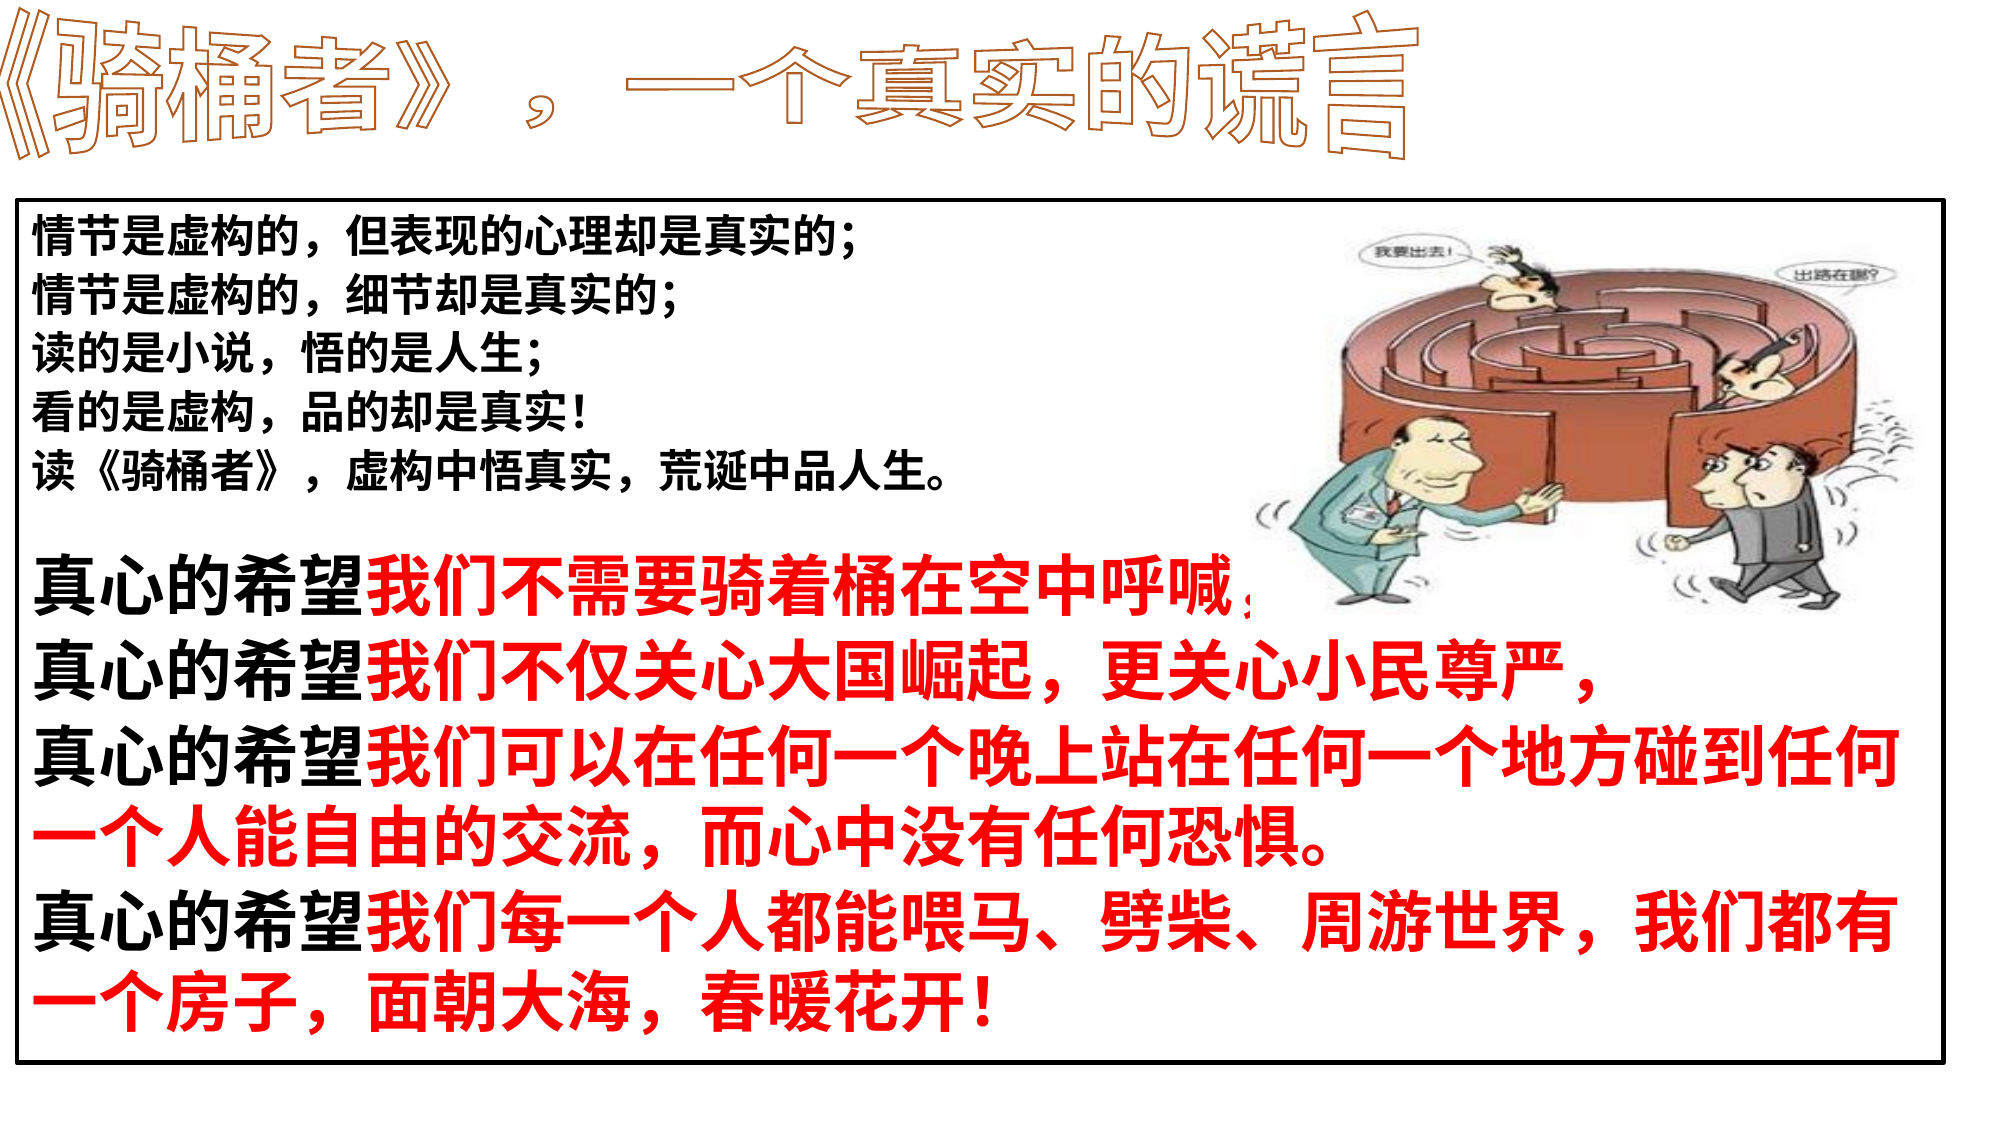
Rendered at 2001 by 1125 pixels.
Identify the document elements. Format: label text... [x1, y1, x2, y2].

text_box 《骑桶者》，一个真实的谎言 [1227, 95, 1256, 145]
text_box 《骑桶者》，一个真实的谎言 [395, 39, 431, 130]
list 情节是虚构的，但表现的心理却是真实的； 情节是虚构的，细节却是真实的； 读的是小说，悟的是人生； 看的是虚构，品的却是真实！ 读《骑桶者》，虚构中悟真实，荒诞中品人生。 真心的希望我们不需要骑着桶在空中呼喊， 真心的希望我们不仅关心大国崛起，更关心小民尊严， 真心的希望我们可以在任何一个晚上站在任何一个地方碰到任何一个人能自由的交流，而心中没有任何恐惧。 真心的希望我们每一个人都能喂马、劈柴、周游世界，我们都有一个房子，面朝大海，春暖花开！ [16, 200, 1944, 1063]
text_box 《骑桶者》，一个真实的谎言 [1260, 96, 1275, 144]
text_box 《骑桶者》，一个真实的谎言 [1278, 96, 1308, 148]
text_box 《骑桶者》，一个真实的谎言 [1328, 54, 1404, 74]
text_box 《骑桶者》，一个真实的谎言 [1328, 79, 1404, 97]
text_box 《骑桶者》，一个真实的谎言 [415, 40, 451, 129]
text_box 《骑桶者》，一个真实的谎言 [854, 44, 964, 128]
text_box 《骑桶者》，一个真实的谎言 [525, 95, 555, 130]
text_box 《骑桶者》，一个真实的谎言 [626, 77, 735, 91]
text_box 《骑桶者》，一个真实的谎言 [1088, 31, 1190, 138]
text_box 《骑桶者》，一个真实的谎言 [165, 25, 273, 143]
text_box 《骑桶者》，一个真实的谎言 [279, 35, 390, 135]
text_box 《骑桶者》，一个真实的谎言 [972, 38, 1076, 132]
text_box 《骑桶者》，一个真实的谎言 [52, 17, 164, 155]
text_box 《骑桶者》，一个真实的谎言 [737, 45, 853, 124]
text_box 《骑桶者》，一个真实的谎言 [0, 6, 31, 161]
text_box 《骑桶者》，一个真实的谎言 [1327, 103, 1405, 161]
text_box 《骑桶者》，一个真实的谎言 [1197, 63, 1240, 141]
text_box 《骑桶者》，一个真实的谎言 [15, 8, 51, 159]
text_box 《骑桶者》，一个真实的谎言 [1313, 9, 1419, 53]
picture [1250, 214, 1924, 632]
text_box 《骑桶者》，一个真实的谎言 [1201, 19, 1306, 93]
